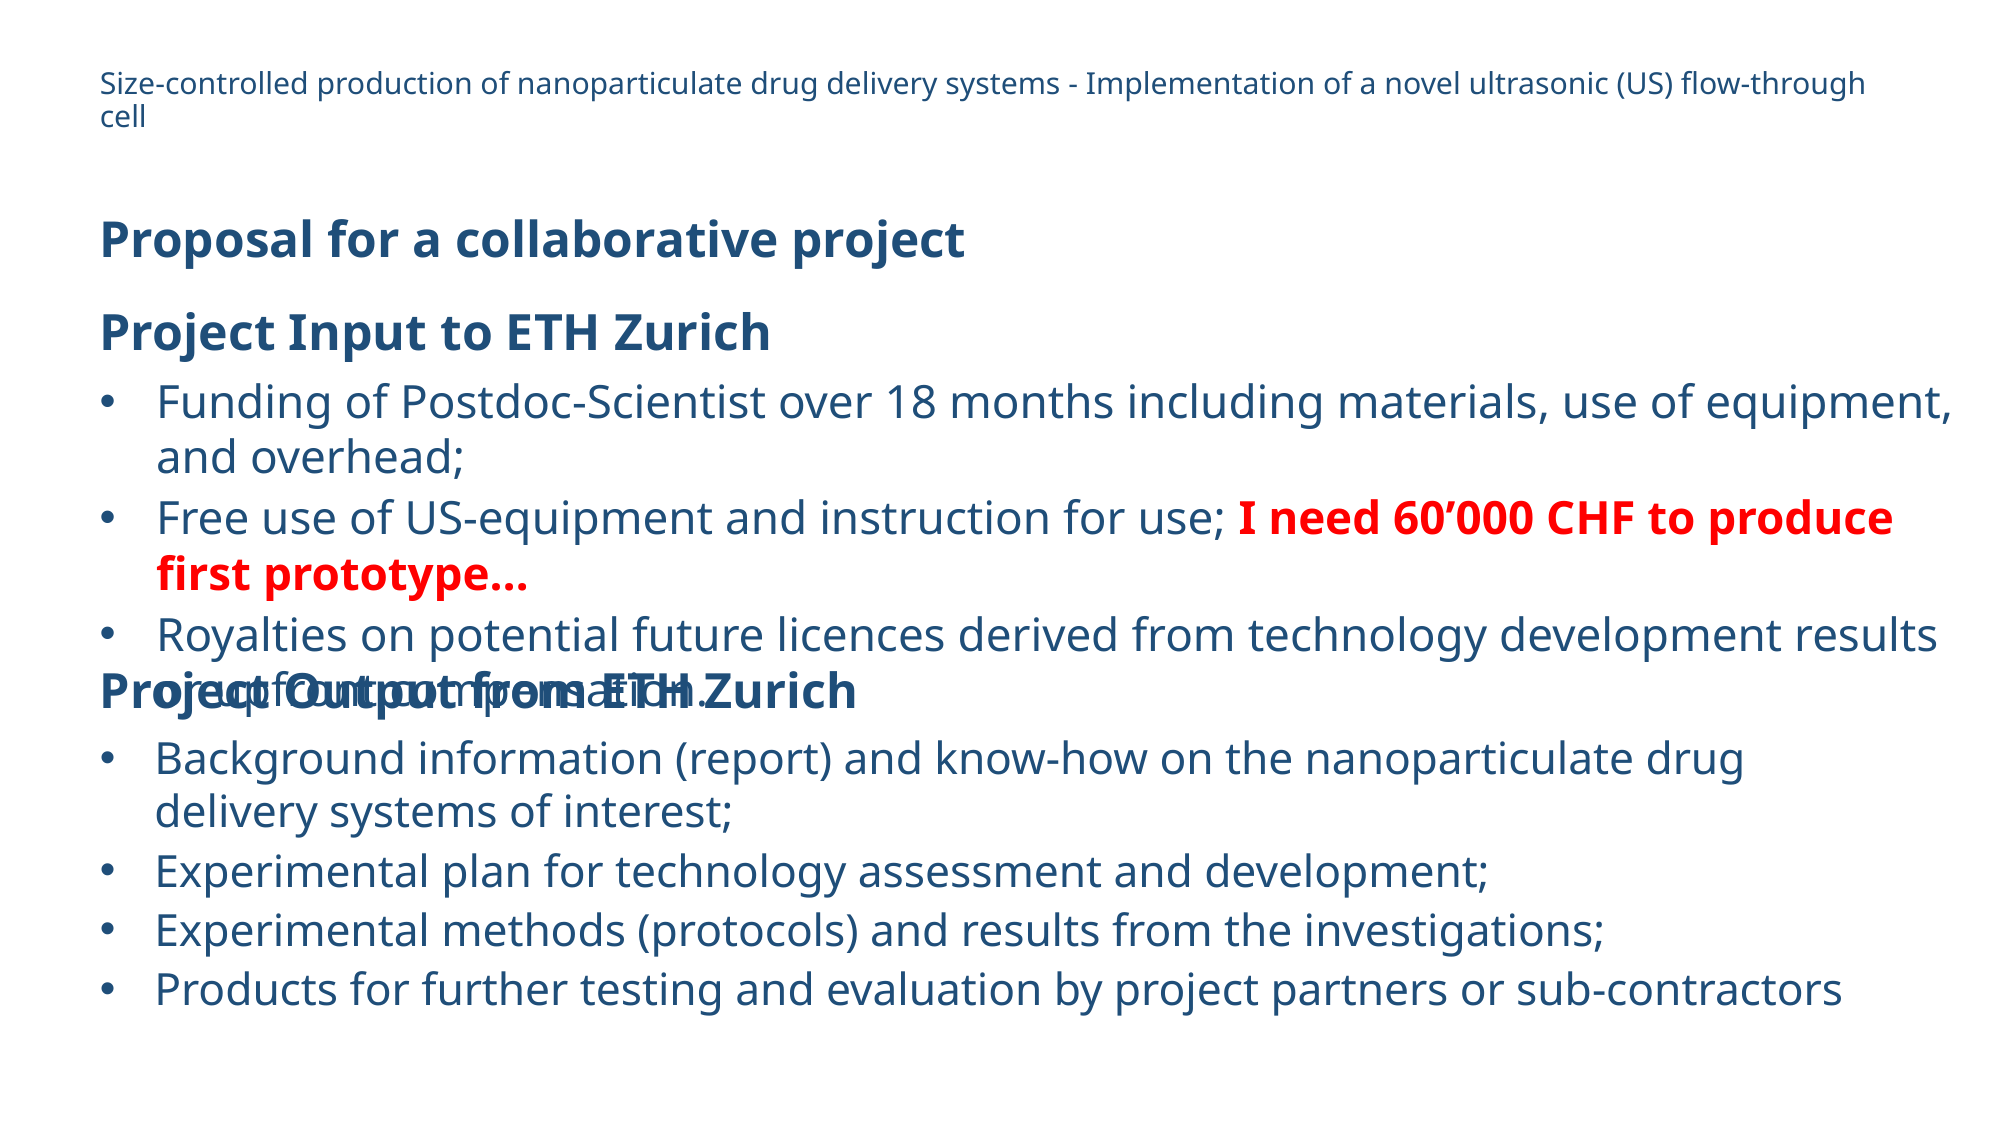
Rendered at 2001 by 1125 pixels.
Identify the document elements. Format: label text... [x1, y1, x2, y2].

text_box Project Output from ETH Zurich Background information (report) and know-how on the nanoparticulate drug delivery systems of interest; Experimental plan for technology assessment and development; Experimental methods (protocols) and results from the investigations; Products for further testing and evaluation by project partners or sub-contractors [84, 652, 1916, 1066]
text_box Proposal for a collaborative project [84, 158, 987, 276]
title Size-controlled production of nanoparticulate drug delivery systems - Implementation of a novel ultrasonic (US) flow-through cell [84, 60, 1925, 142]
text_box Project Input to ETH Zurich Funding of Postdoc-Scientist over 18 months including materials, use of equipment, and overhead; Free use of US-equipment and instruction for use; I need 60’000 CHF to produce first prototype… Royalties on potential future licences derived from technology development results or upfront compensation. [84, 292, 2000, 636]
